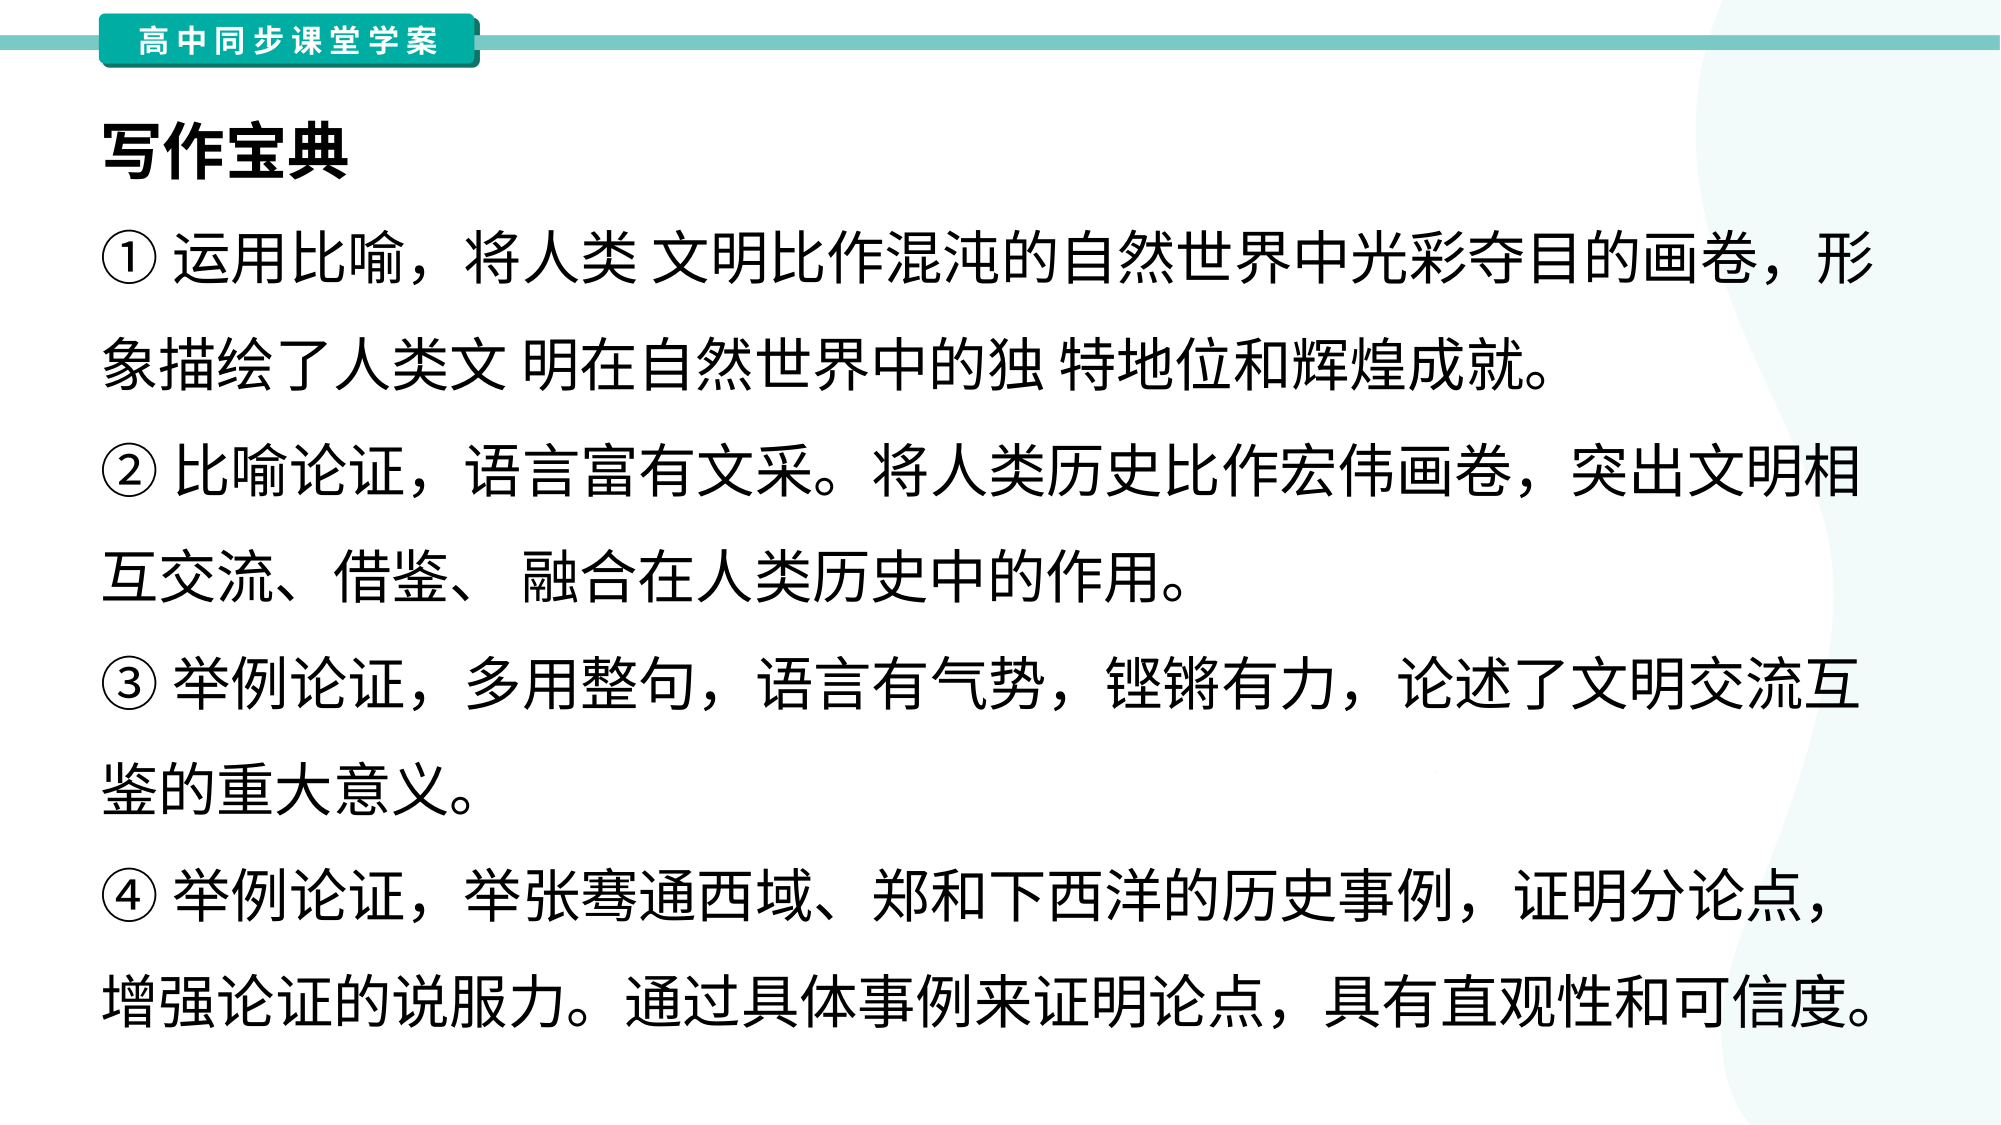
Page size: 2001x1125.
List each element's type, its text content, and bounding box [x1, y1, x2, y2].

picture [0, 0, 2000, 1125]
text_box 写作宝典 [100, 76, 1899, 185]
text_box ①运用比喻，将人类 文明比作混沌的自然世界中光彩夺目的画卷，形 象描绘了人类文 明在自然世界中的独 特地位和辉煌成就。 ②比喻论证，语言富有文采。将人类历史比作宏伟画卷，突出文明相 互交流、借鉴、 融合在人类历史中的作用。 ③举例论证，多用整句，语言有气势，铿锵有力，论述了文明交流互 鉴的重大意义。 ④举例论证，举张骞通西域、郑和下西洋的历史事例，证明分论点， 增强论证的说服力。通过具体事例来证明论点，具有直观性和可信度。 [100, 185, 1899, 1041]
